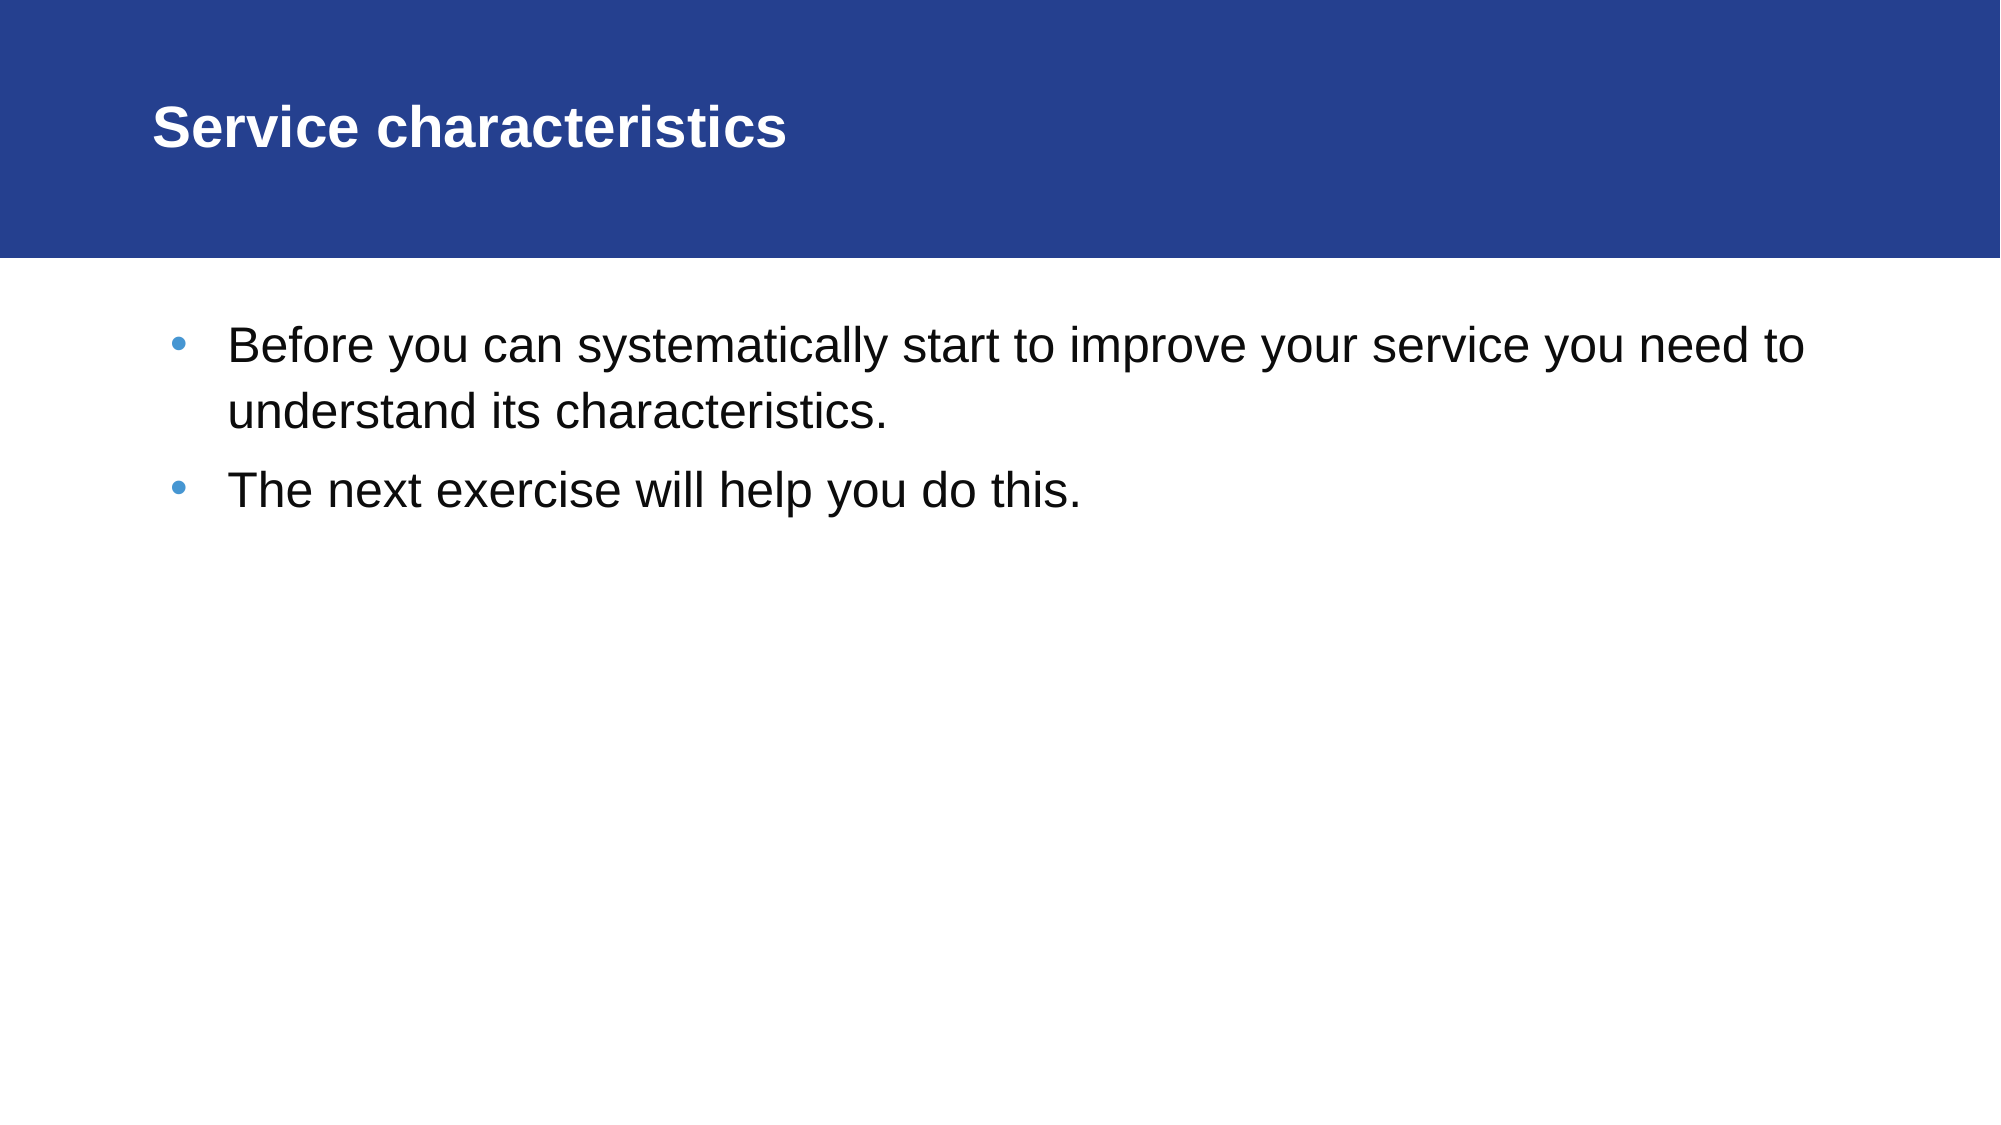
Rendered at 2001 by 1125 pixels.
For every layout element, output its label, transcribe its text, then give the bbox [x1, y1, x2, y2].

title Service characteristics [137, 20, 1863, 238]
list Before you can systematically start to improve your service you need to understand its characteristics. The next exercise will help you do this. [137, 299, 1863, 1025]
